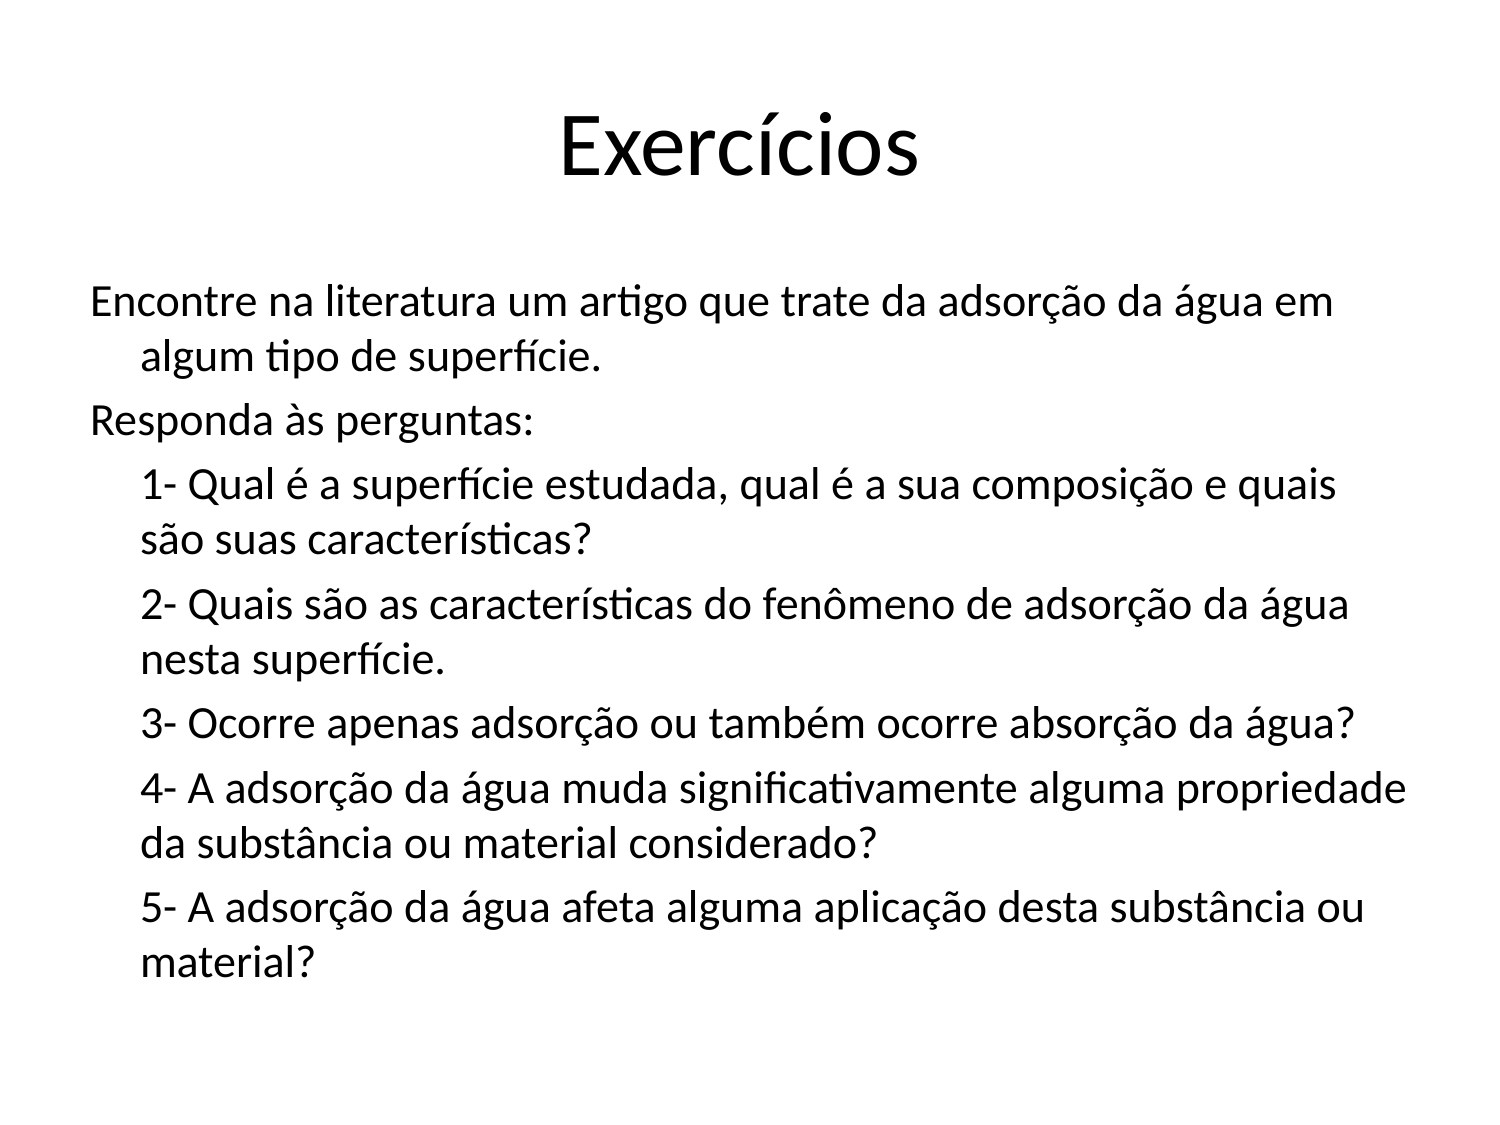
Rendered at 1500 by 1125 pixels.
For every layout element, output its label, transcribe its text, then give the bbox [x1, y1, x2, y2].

list Encontre na literatura um artigo que trate da adsorção da água em algum tipo de superfície. Responda às perguntas: 1- Qual é a superfície estudada, qual é a sua composição e quais são suas características? 2- Quais são as características do fenômeno de adsorção da água nesta superfície. 3- Ocorre apenas adsorção ou também ocorre absorção da água? 4- A adsorção da água muda significativamente alguma propriedade da substância ou material considerado? 5- A adsorção da água afeta alguma aplicação desta substância ou material? [75, 262, 1425, 1005]
title Exercícios [75, 45, 1425, 233]
